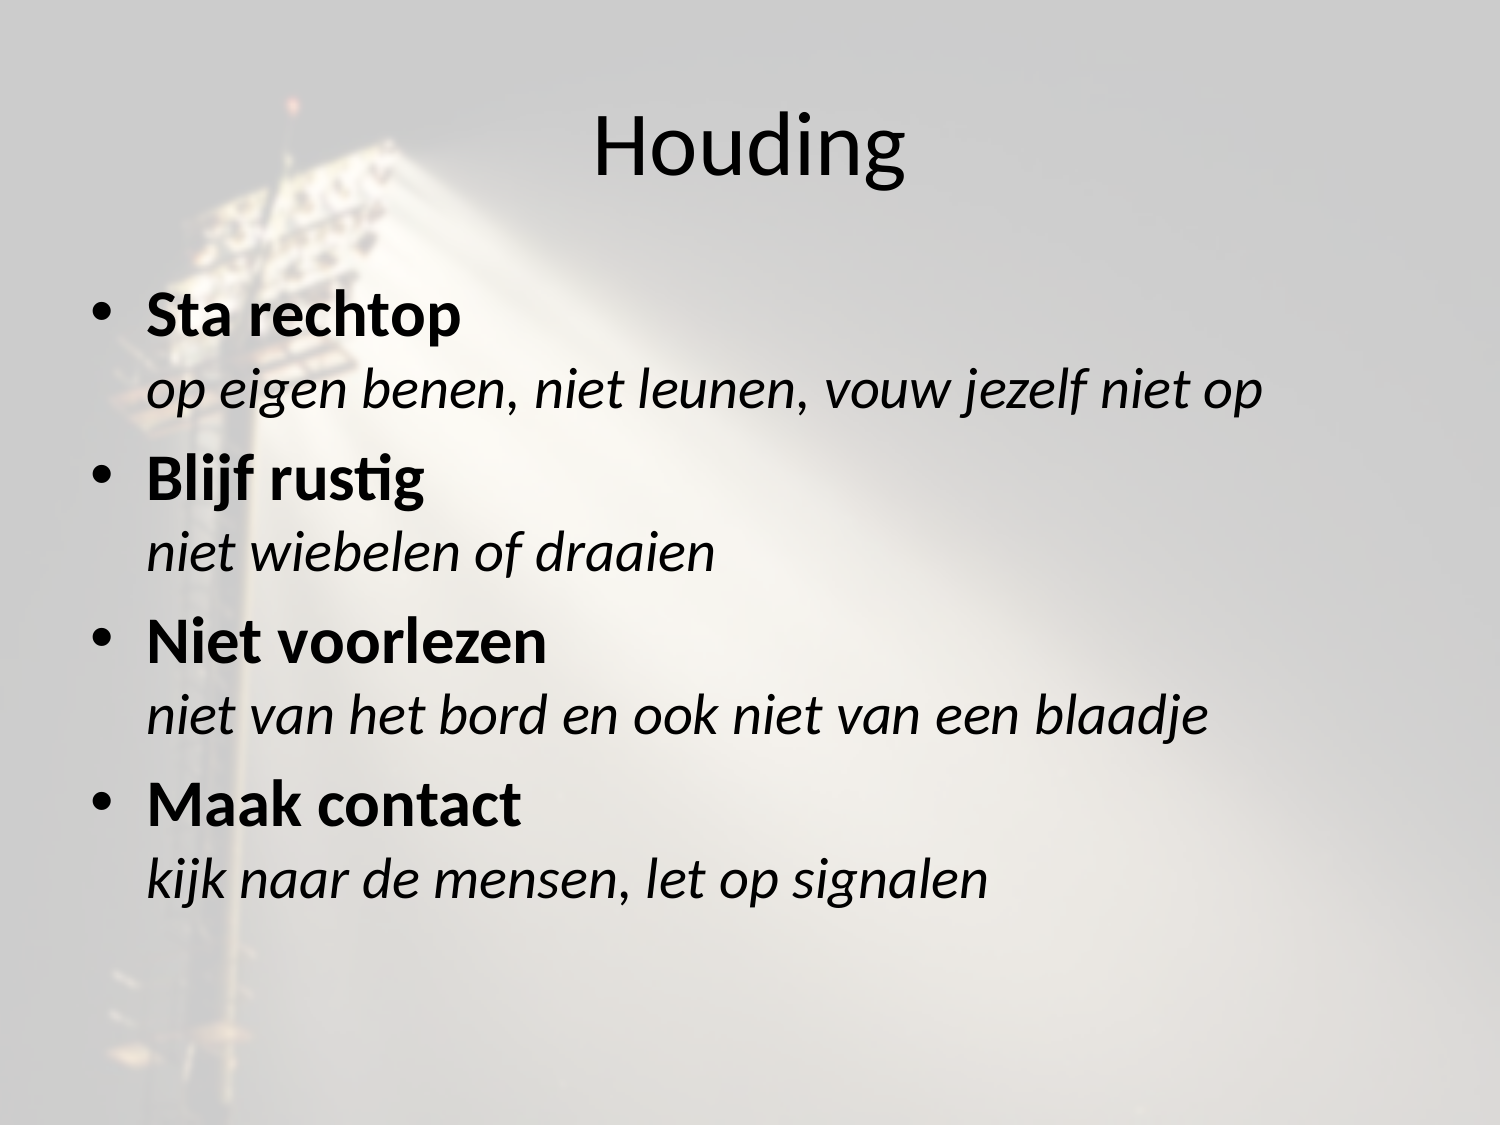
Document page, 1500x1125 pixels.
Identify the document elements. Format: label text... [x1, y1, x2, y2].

list Sta rechtop op eigen benen, niet leunen, vouw jezelf niet op Blijf rustig niet wiebelen of draaien Niet voorlezen niet van het bord en ook niet van een blaadje Maak contact kijk naar de mensen, let op signalen [75, 262, 1425, 1005]
title Houding [75, 45, 1425, 233]
